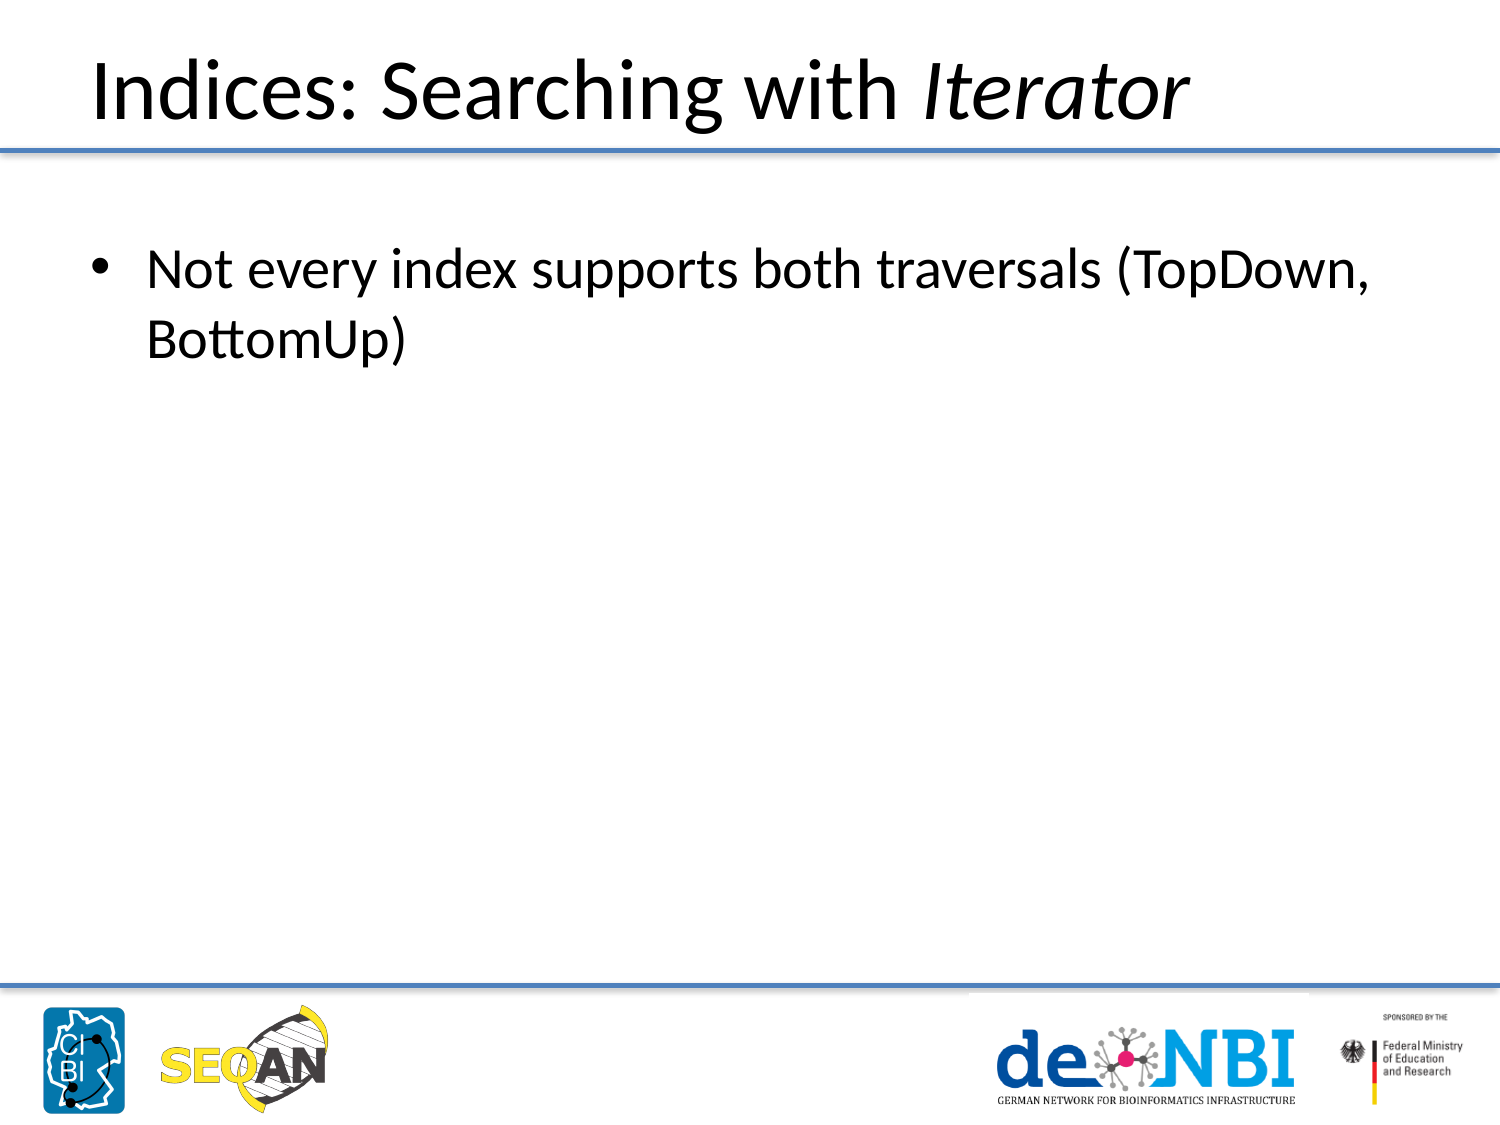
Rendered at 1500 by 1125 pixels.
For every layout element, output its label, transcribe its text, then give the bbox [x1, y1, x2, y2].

list Not every index supports both traversals (TopDown, BottomUp) [75, 222, 1425, 888]
picture [969, 993, 1309, 1122]
picture [141, 1002, 332, 1121]
picture [48, 1010, 120, 1109]
title Indices: Searching with Iterator [75, 25, 1425, 145]
